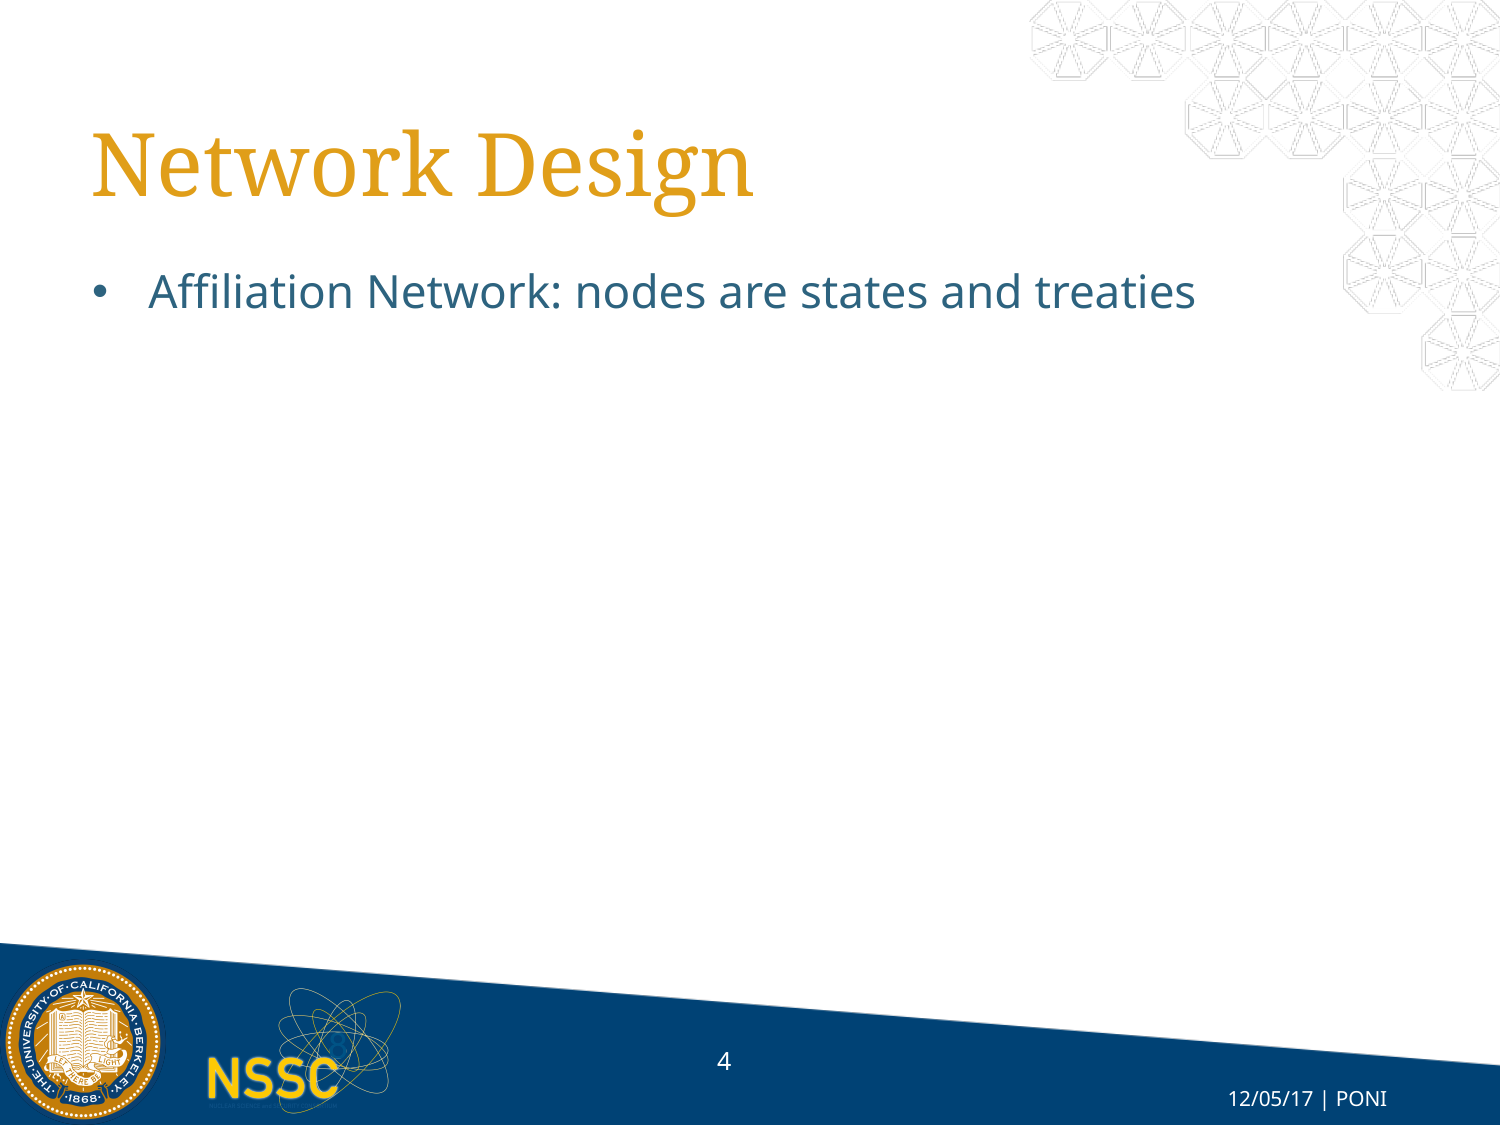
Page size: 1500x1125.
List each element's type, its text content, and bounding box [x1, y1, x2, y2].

list Affiliation Network: nodes are states and treaties [77, 255, 1347, 925]
picture [198, 987, 407, 1123]
picture [0, 959, 166, 1125]
title Network Design [75, 66, 1349, 256]
